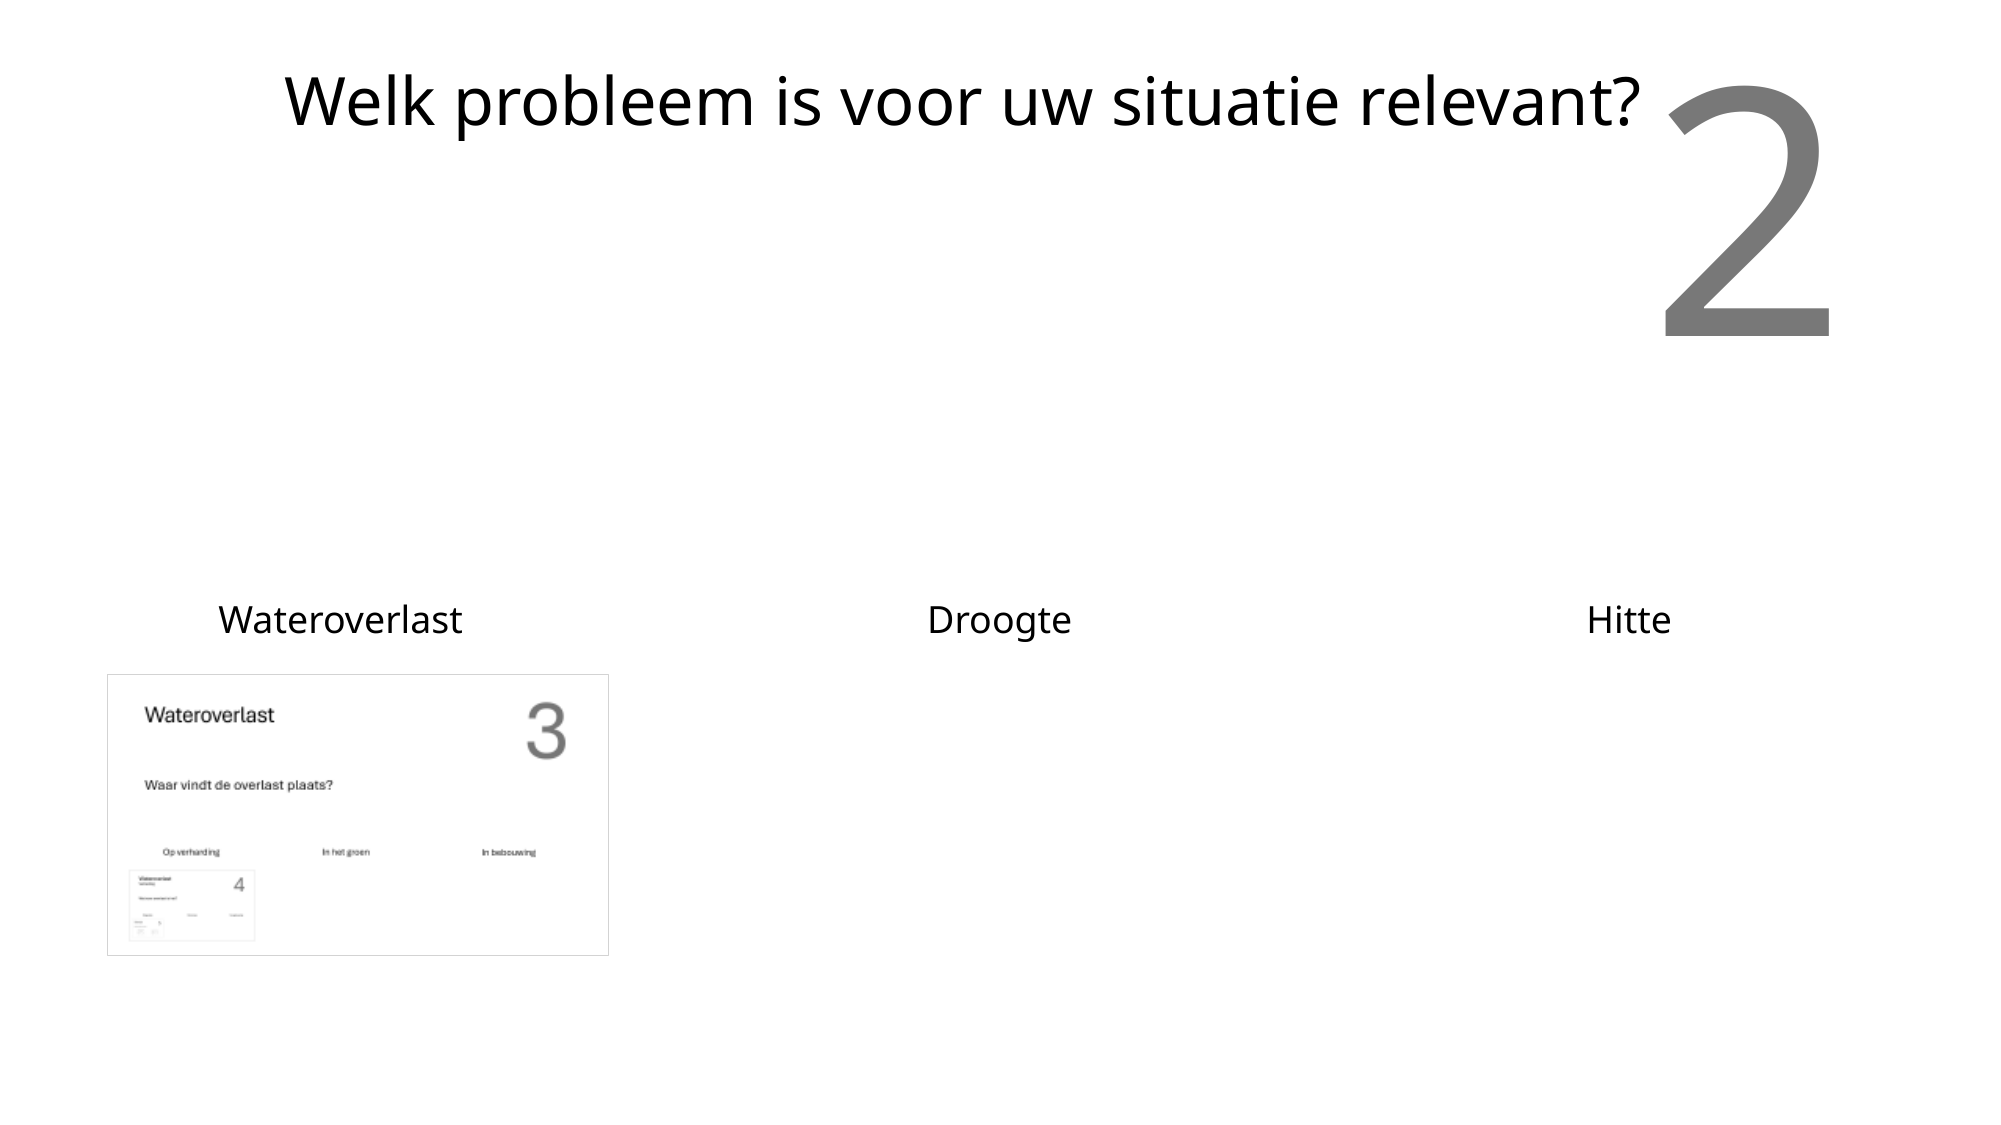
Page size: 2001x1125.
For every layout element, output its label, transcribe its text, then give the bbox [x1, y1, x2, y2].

slide_number 2 [1396, 59, 1863, 393]
text_box Wateroverlast [203, 588, 512, 648]
text_box Hitte [1475, 588, 1784, 648]
title Welk probleem is voor uw situatie relevant? [257, 39, 1671, 167]
text_box Droogte [845, 588, 1155, 649]
picture [108, 675, 608, 955]
